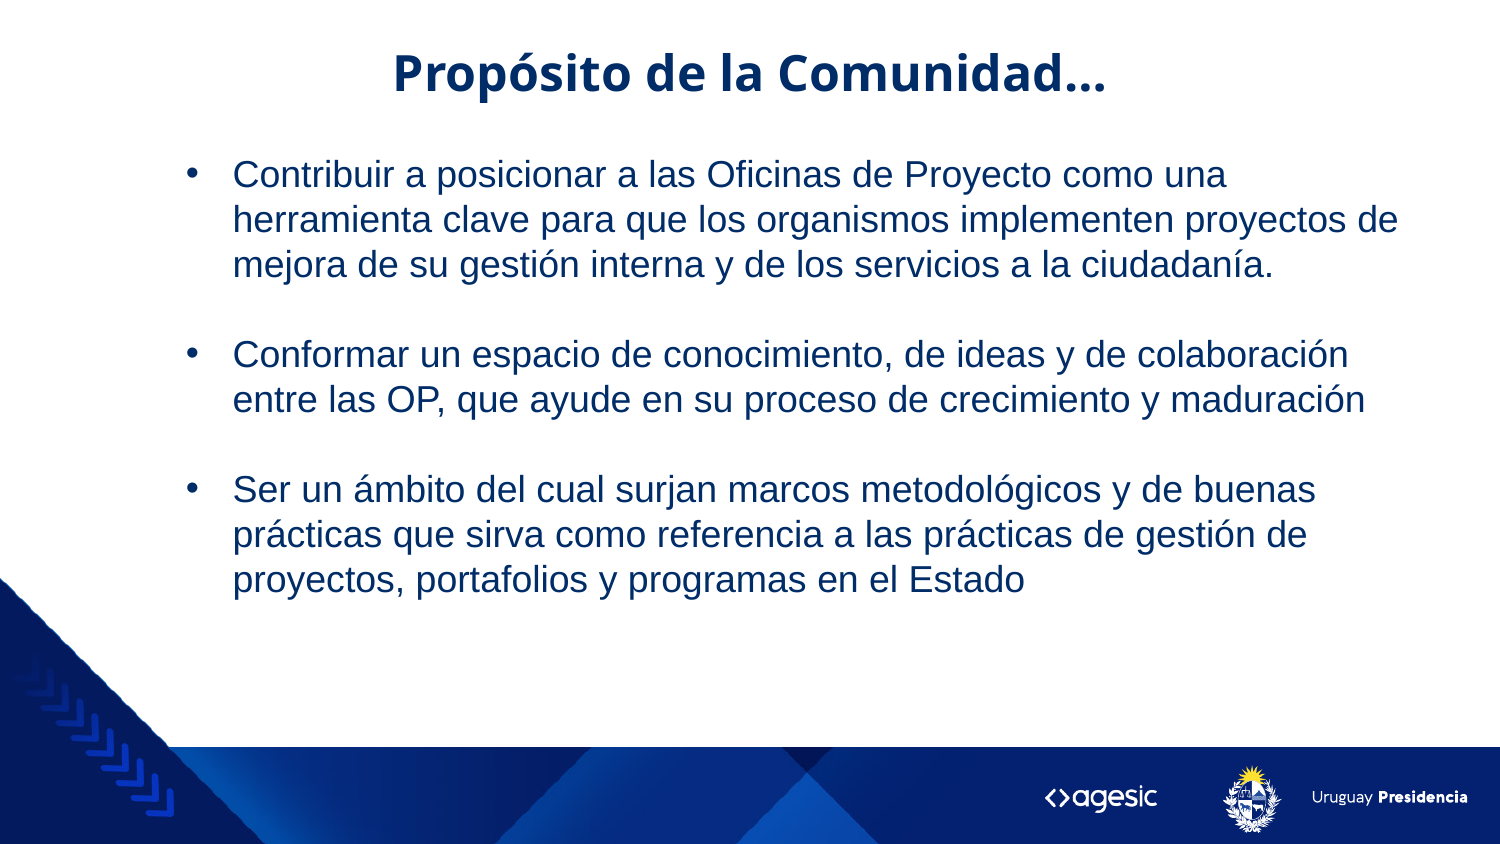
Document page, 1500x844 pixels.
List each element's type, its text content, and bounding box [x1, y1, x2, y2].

picture [0, 143, 1500, 844]
title Propósito de la Comunidad… [0, 1, 1500, 143]
text_box Contribuir a posicionar a las Oficinas de Proyecto como una herramienta clave para que los organismos implementen proyectos de mejora de su gestión interna y de los servicios a la ciudadanía. Conformar un espacio de conocimiento, de ideas y de colaboración entre las OP, que ayude en su proceso de crecimiento y maduración Ser un ámbito del cual surjan marcos metodológicos y de buenas prácticas que sirva como referencia a las prácticas de gestión de proyectos, portafolios y programas en el Estado [171, 142, 1435, 652]
